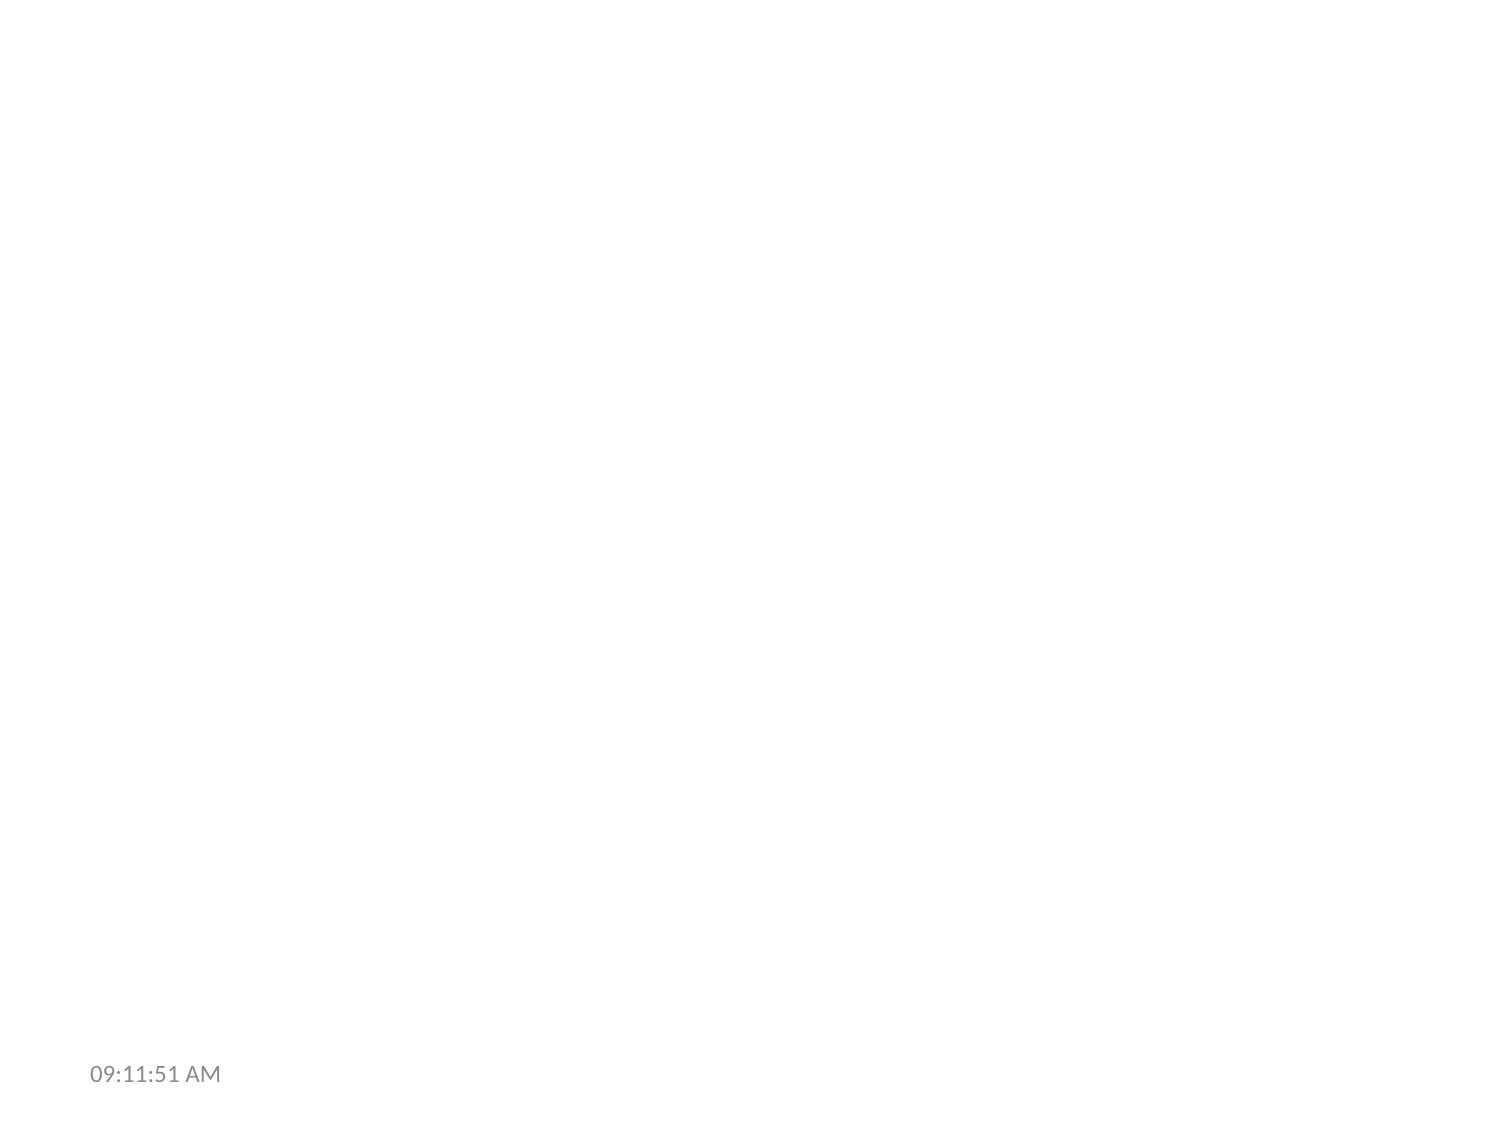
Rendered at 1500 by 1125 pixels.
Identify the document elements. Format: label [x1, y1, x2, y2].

slide_number [75, 1042, 425, 1103]
